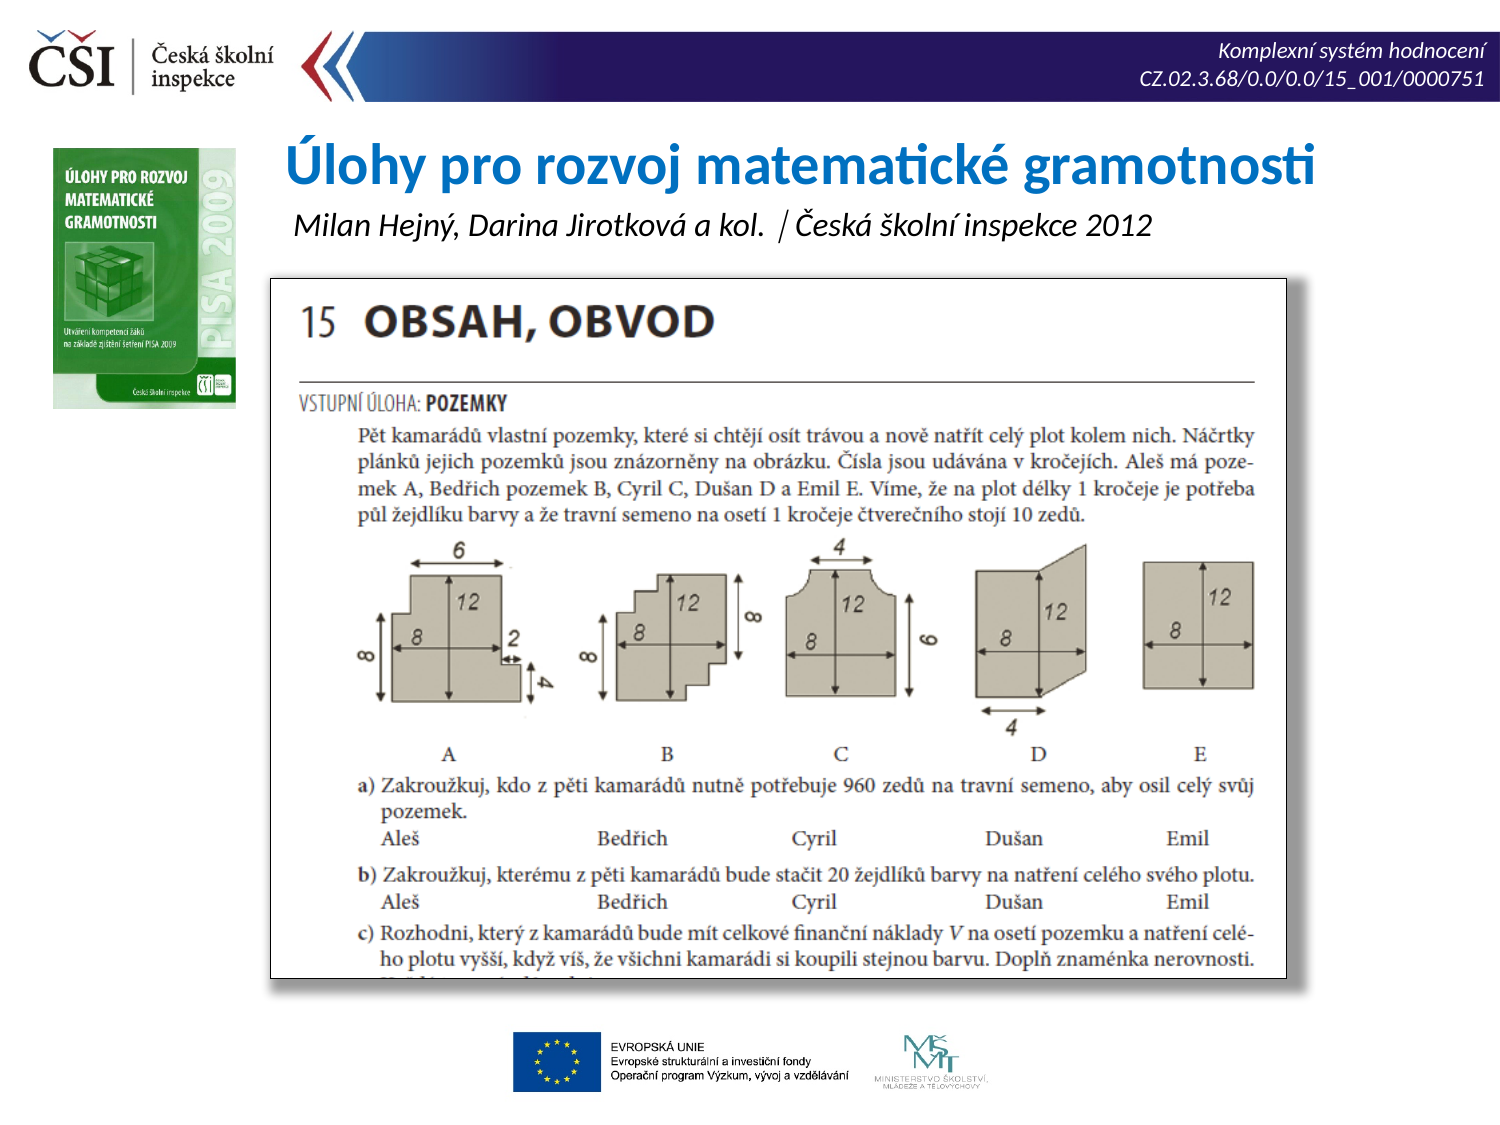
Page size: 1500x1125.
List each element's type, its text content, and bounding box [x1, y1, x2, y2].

picture [52, 148, 237, 410]
picture [483, 1002, 1017, 1121]
picture [29, 30, 1500, 102]
picture [270, 278, 1288, 980]
list Úlohy pro rozvoj matematické gramotnosti Milan Hejný, Darina Jirotková a kol.  Česká školní inspekce 2012 [270, 125, 1471, 244]
